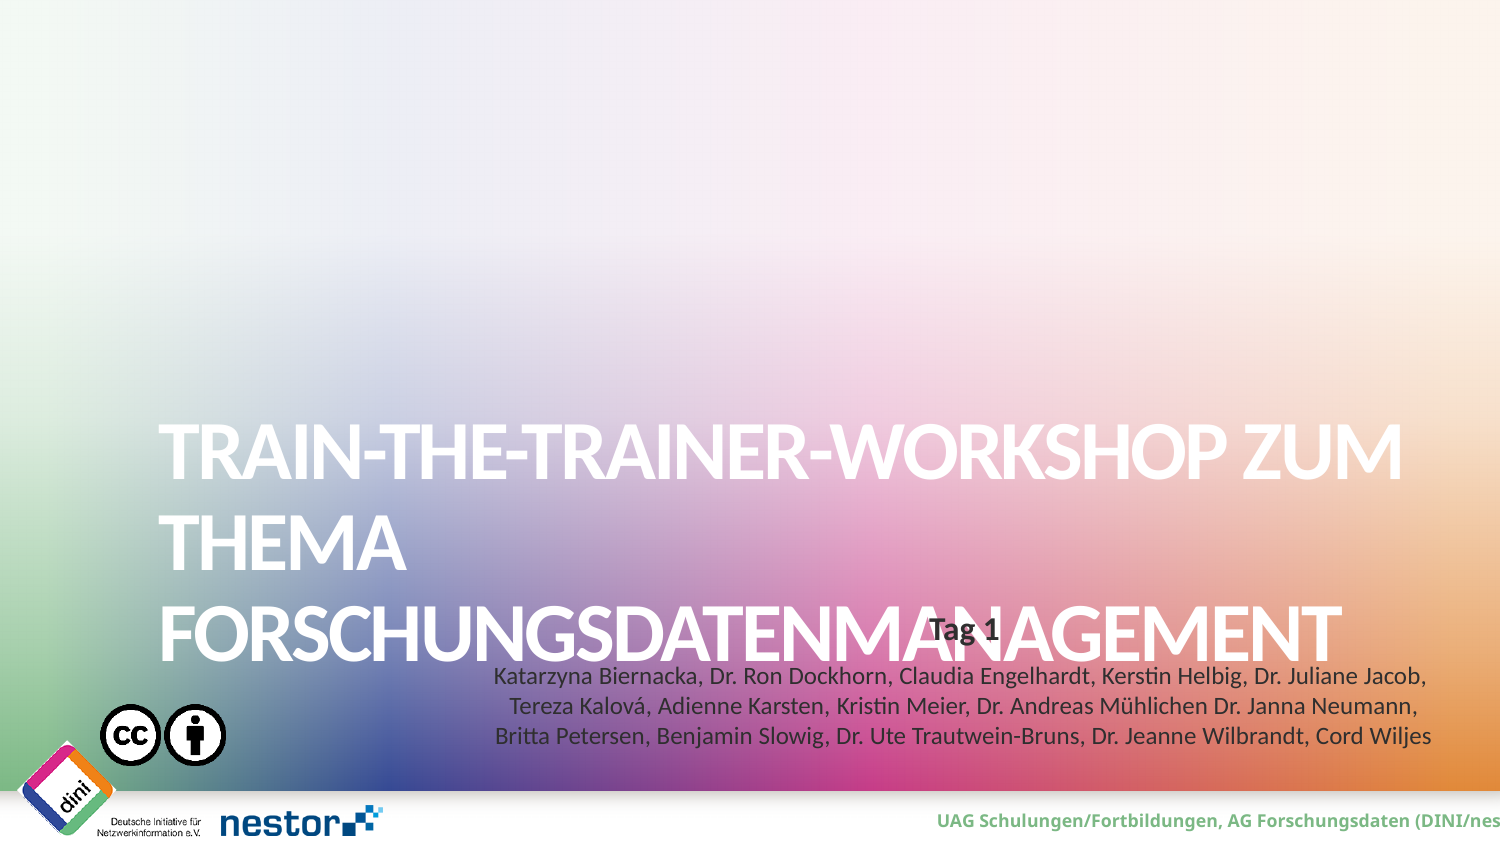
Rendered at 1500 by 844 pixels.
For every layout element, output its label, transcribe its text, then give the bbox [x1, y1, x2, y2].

title Train-the-Trainer-Workshop zum Thema Forschungsdatenmanagement [149, 397, 1495, 693]
subtitle Tag 1 Katarzyna Biernacka, Dr. Ron Dockhorn, Claudia Engelhardt, Kerstin Helbig, Dr. Juliane Jacob, Tereza Kalová, Adienne Karsten, Kristin Meier, Dr. Andreas Mühlichen Dr. Janna Neumann, Britta Petersen, Benjamin Slowig, Dr. Ute Trautwein-Bruns, Dr. Jeanne Wilbrandt, Cord Wiljes [428, 504, 1500, 757]
picture [0, 0, 1500, 844]
